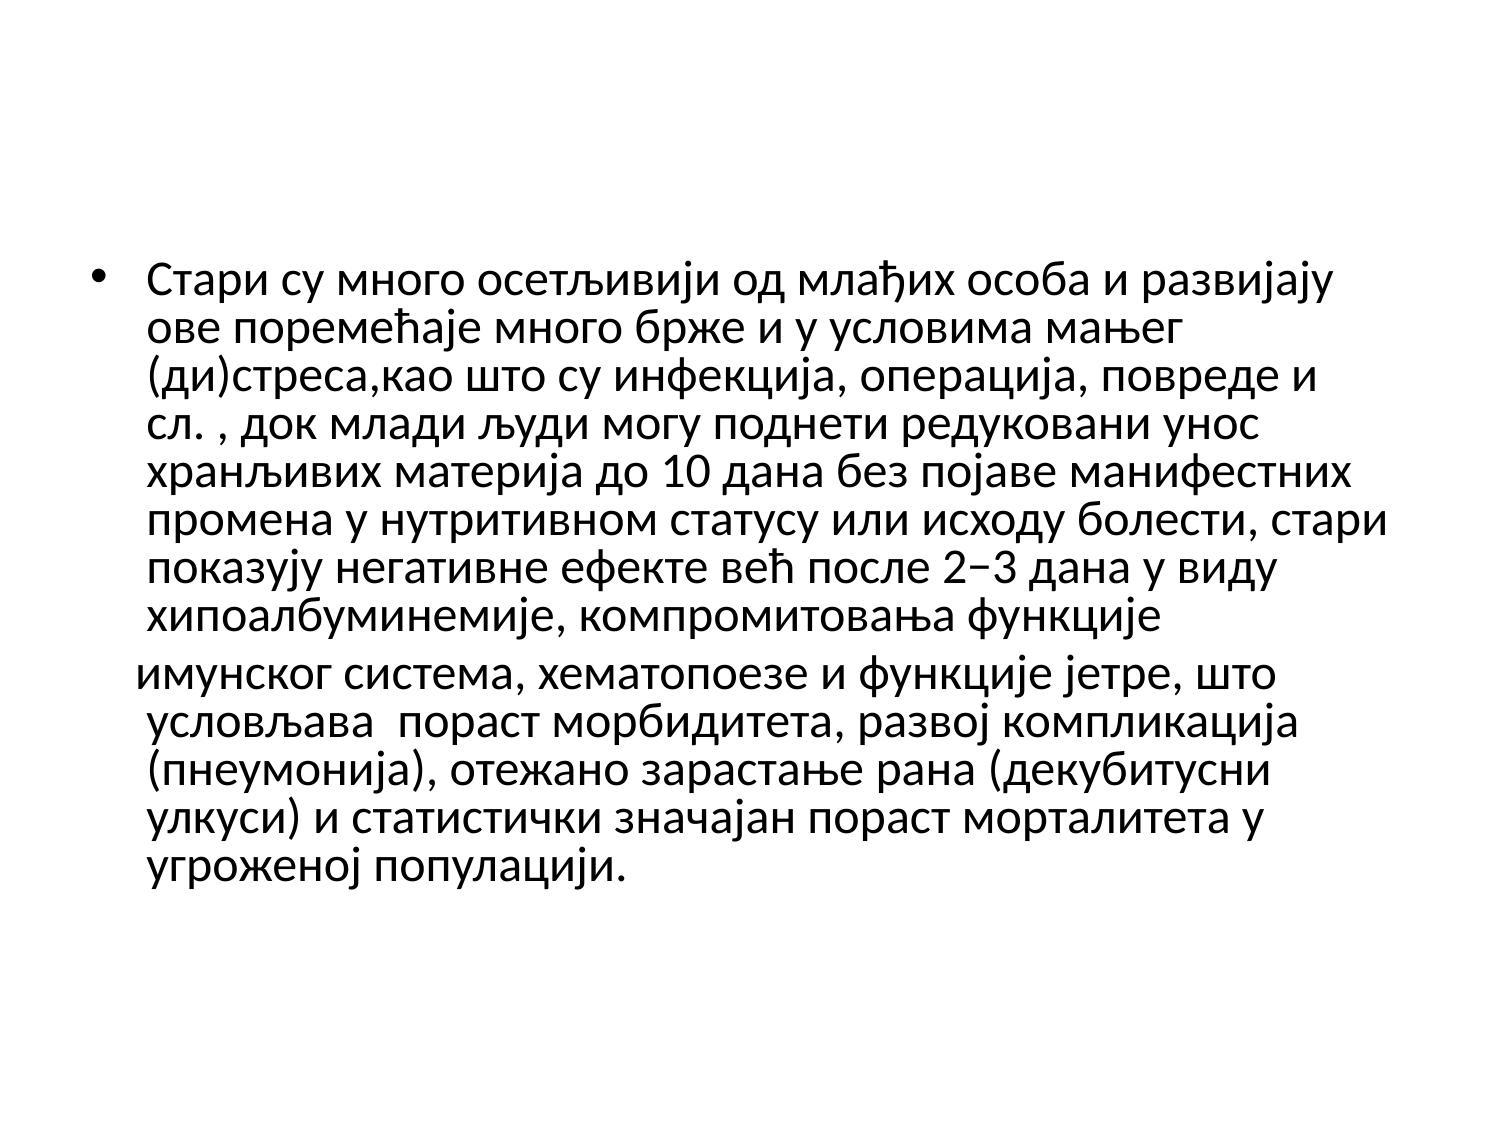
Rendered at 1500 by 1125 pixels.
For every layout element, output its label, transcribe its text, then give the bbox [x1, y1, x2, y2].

list Стари су много осетљивији од млађих особа и развијају ове поремећаје много брже и у условима мањег (ди)стреса,као што су инфекција, операција, повреде и сл. , док млади људи могу поднети редуковани унос хранљивих материја до 10 дана без појаве манифестних промена у нутритивном статусу или исходу болести, стари показују негативне ефекте већ после 2−3 дана у виду хипоалбуминемије, компромитовања функције имунског система, хематопоезе и функције јетре, што условљава пораст морбидитета, развој компликација (пнеумонија), отежано зарастање рана (декубитусни улкуси) и статистички значајан пораст морталитета у угроженој популацији. [75, 249, 1425, 1000]
